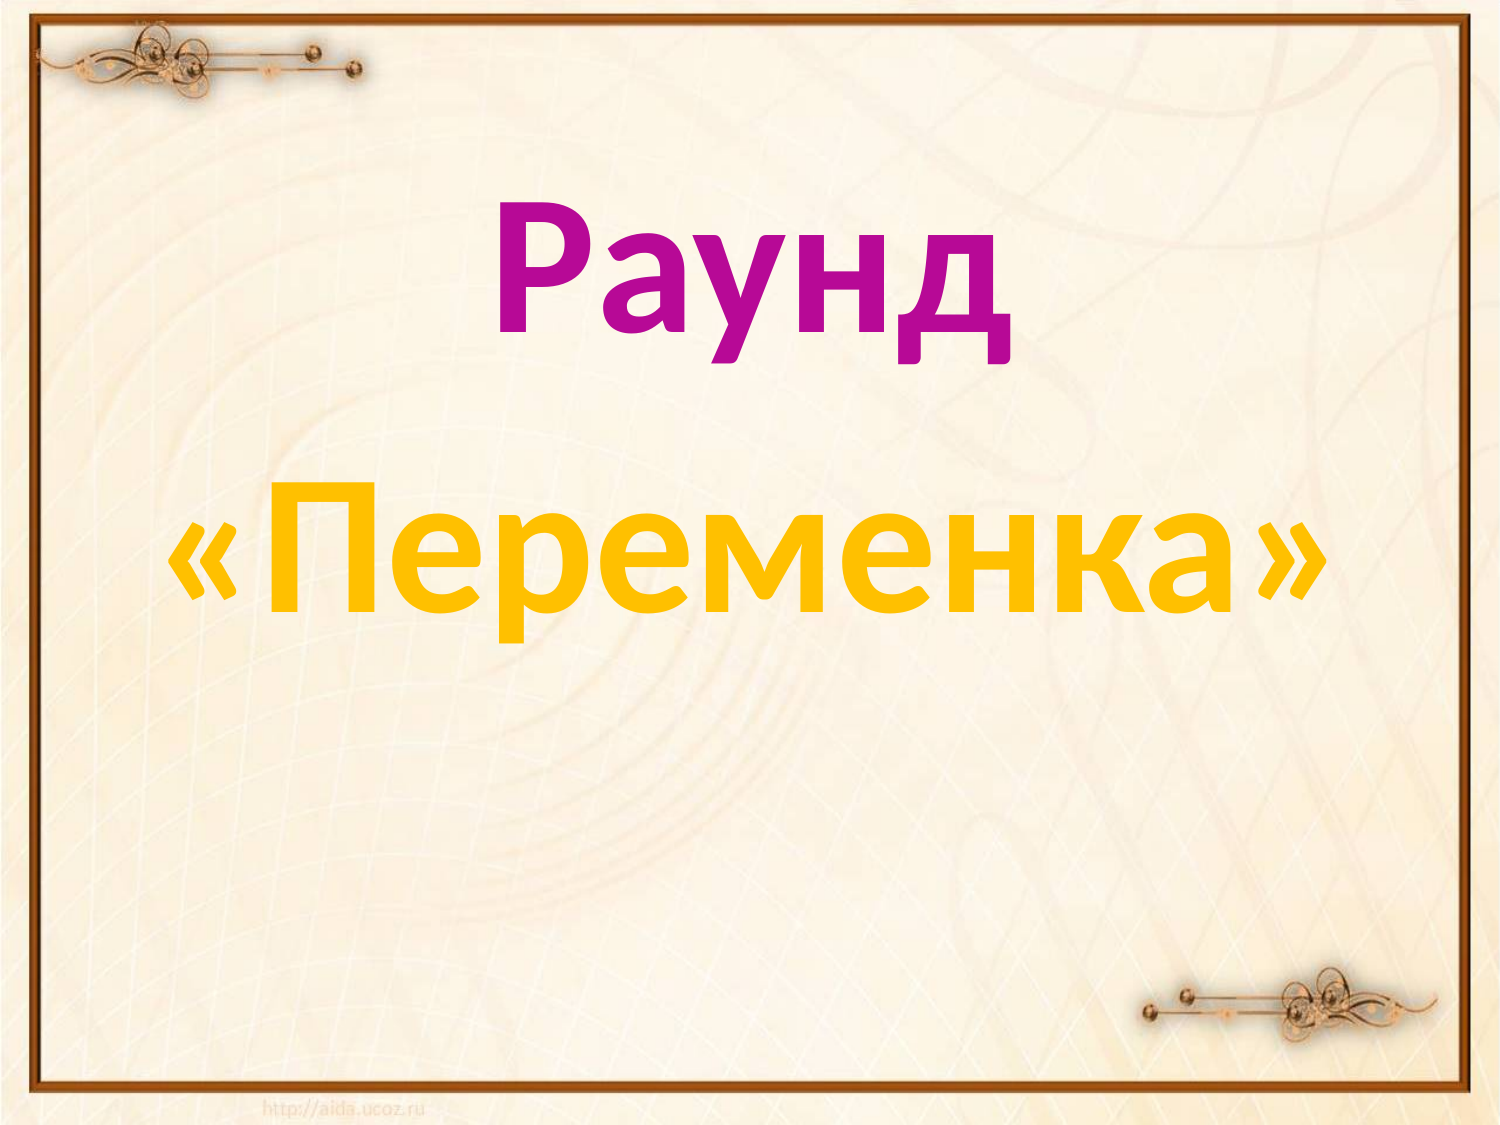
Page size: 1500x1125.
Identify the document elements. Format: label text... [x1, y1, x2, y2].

list Раунд «Переменка» [76, 125, 1427, 868]
picture [0, 0, 1500, 1125]
